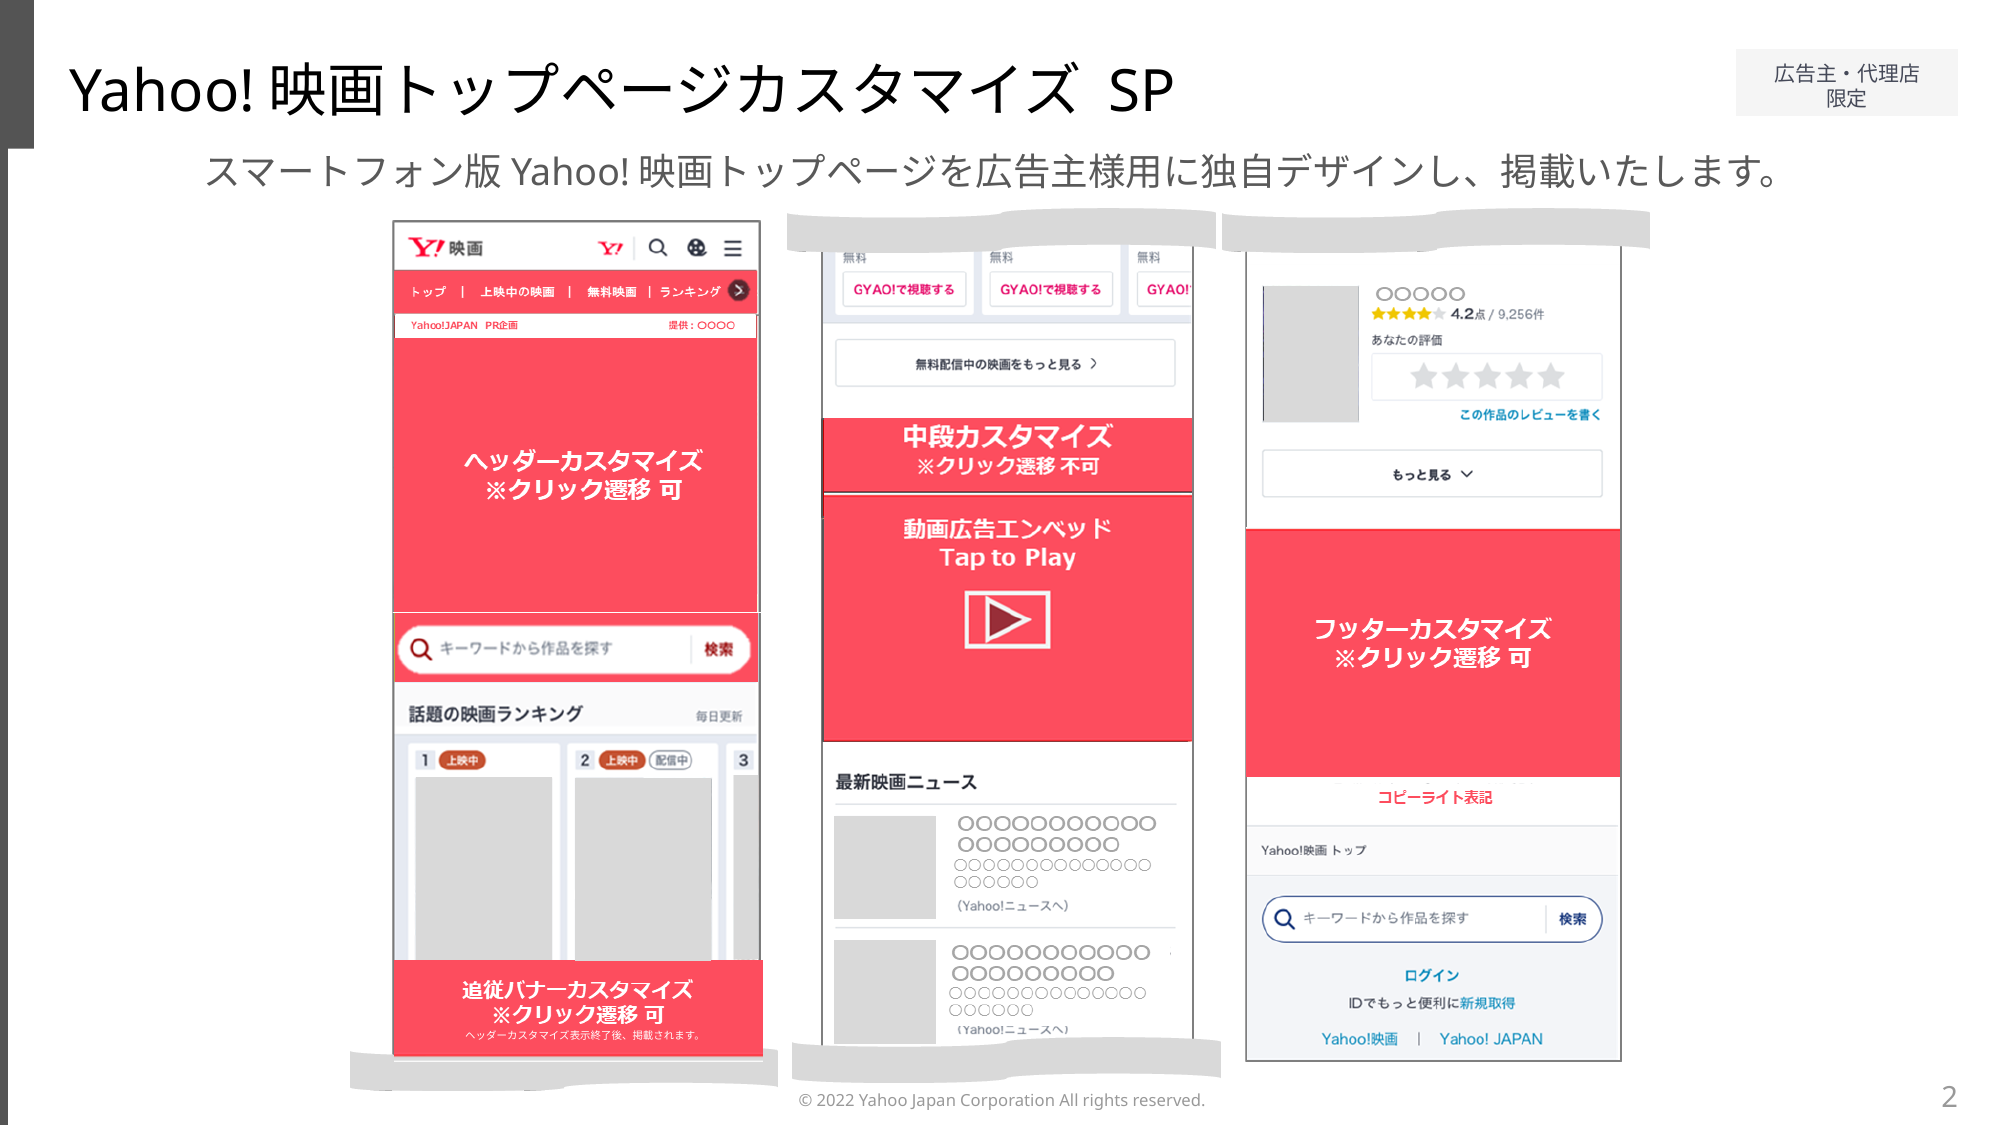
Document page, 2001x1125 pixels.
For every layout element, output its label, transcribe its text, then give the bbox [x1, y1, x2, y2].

list Yahoo!映画トップページカスタマイズ SP [54, 21, 1656, 155]
text_box スマートフォン版Yahoo!映画トップページを広告主様用に独自デザインし、掲載いたします。 [134, 140, 1866, 201]
slide_number 2 [1803, 1070, 1973, 1125]
picture [349, 207, 1650, 1091]
